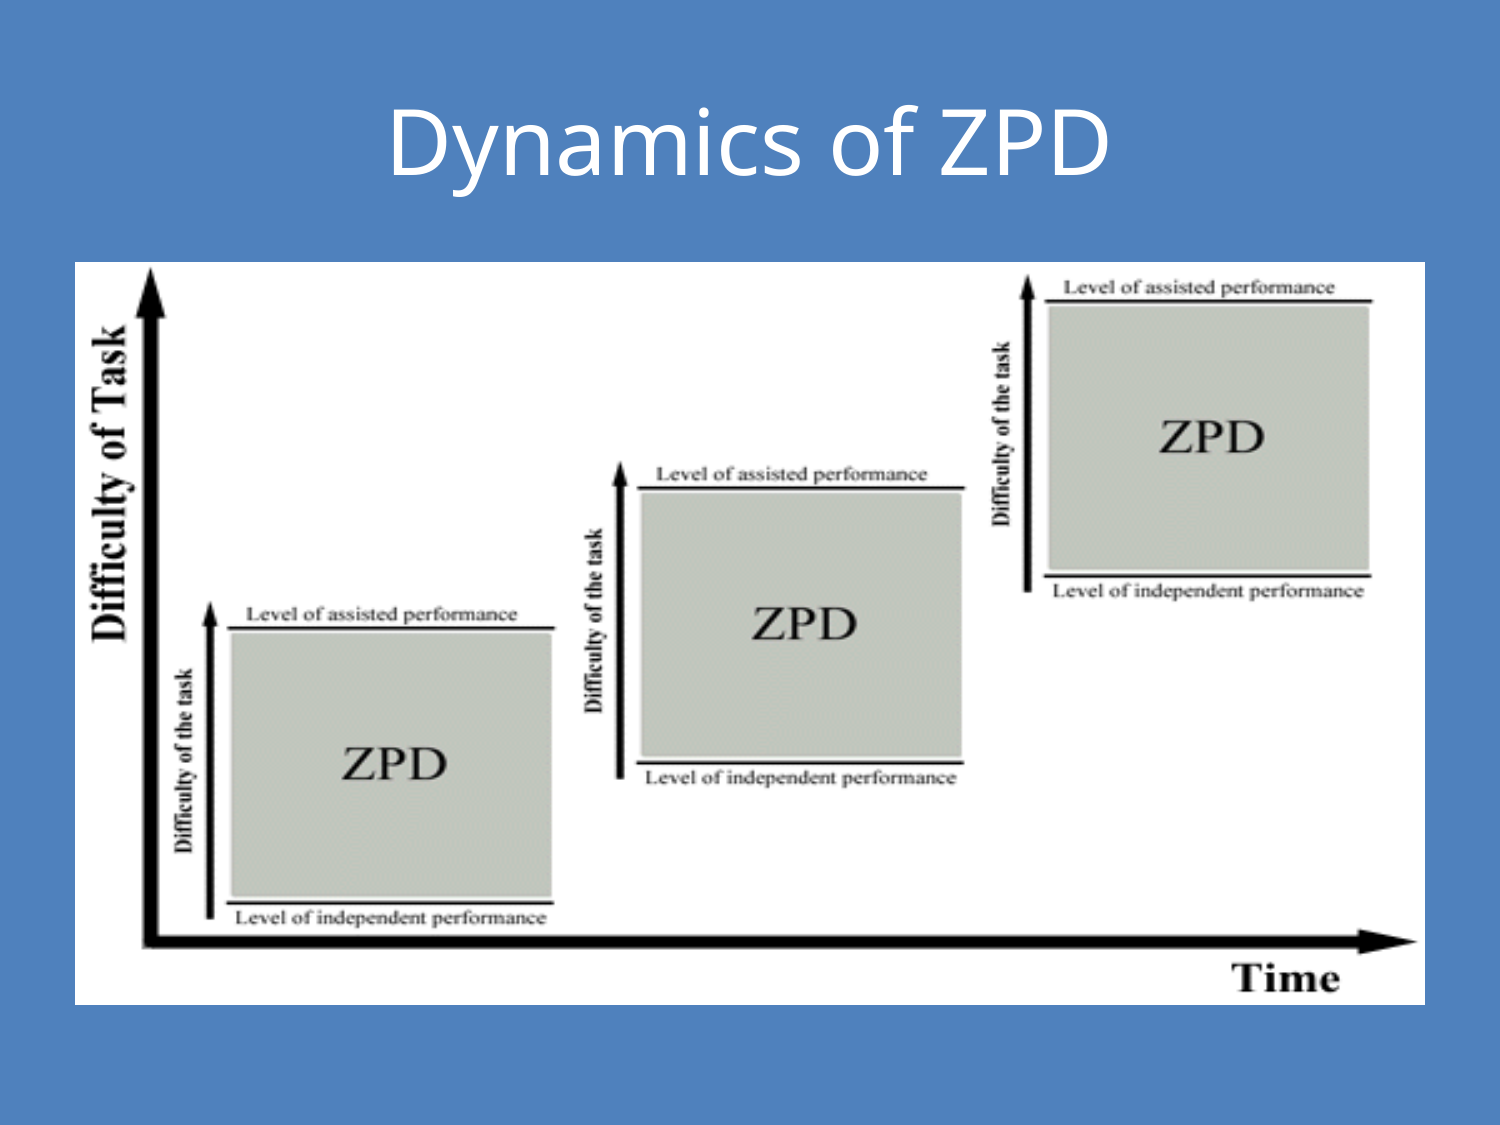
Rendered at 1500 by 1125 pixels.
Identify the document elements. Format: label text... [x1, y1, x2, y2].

title Dynamics of ZPD [75, 45, 1425, 233]
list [74, 262, 1426, 1006]
